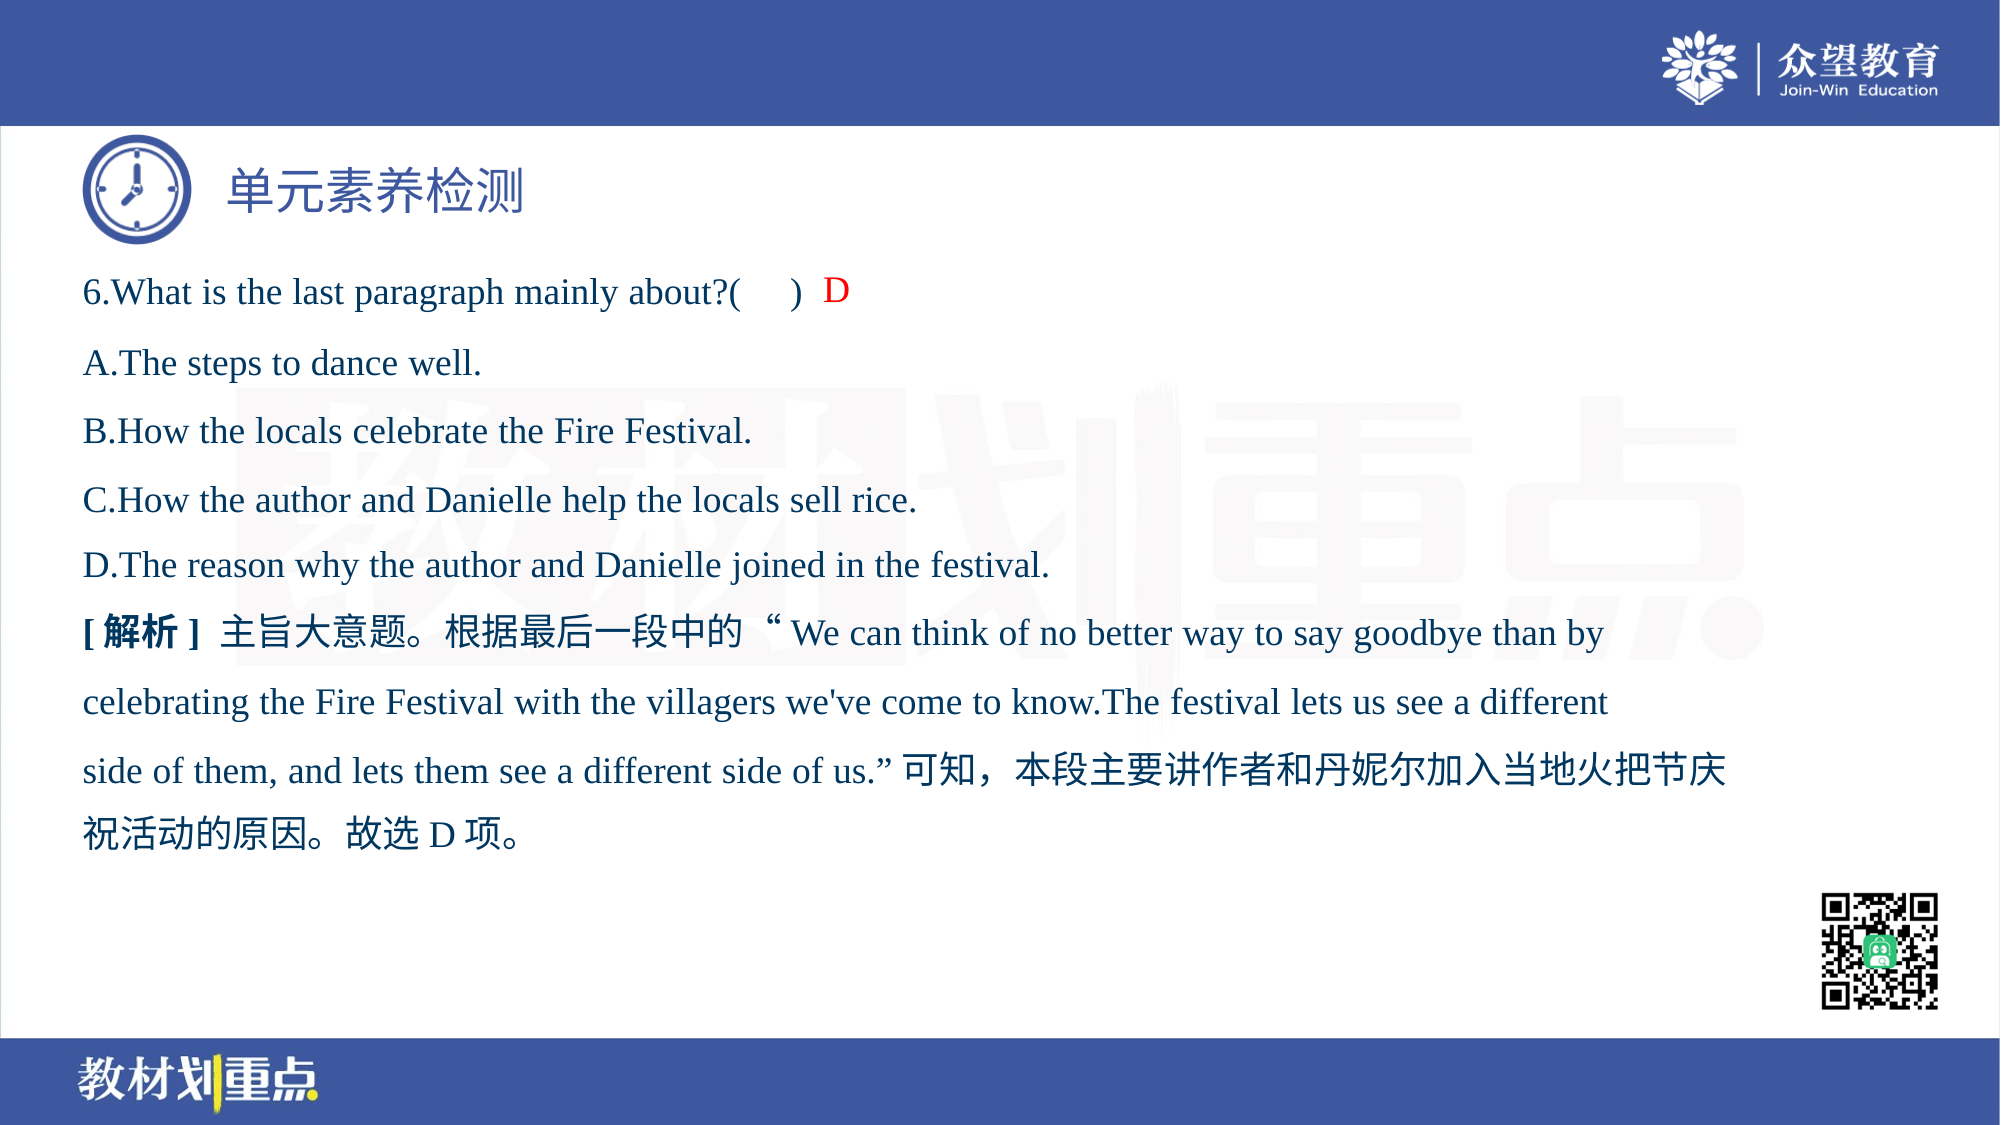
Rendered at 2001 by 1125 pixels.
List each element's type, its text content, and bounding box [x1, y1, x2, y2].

text_box 6.What is the last paragraph mainly about?( ) [82, 247, 1817, 306]
text_box D [809, 245, 864, 304]
picture [0, 0, 2000, 1125]
text_box A.The steps to dance well. B.How the locals celebrate the Fire Festival. C.How the author and Danielle help the locals sell rice. D.The reason why the author and Danielle joined in the festival. [82, 313, 1817, 578]
text_box [解析] 主旨大意题。根据最后一段中的“We can think of no better way to say goodbye than by celebrating the Fire Festival with the villagers we've come to know.The festival lets us see a different side of them, and lets them see a different side of us.”可知，本段主要讲作者和丹妮尔加入当地火把节庆 祝活动的原因。故选D项。 [82, 584, 1817, 849]
